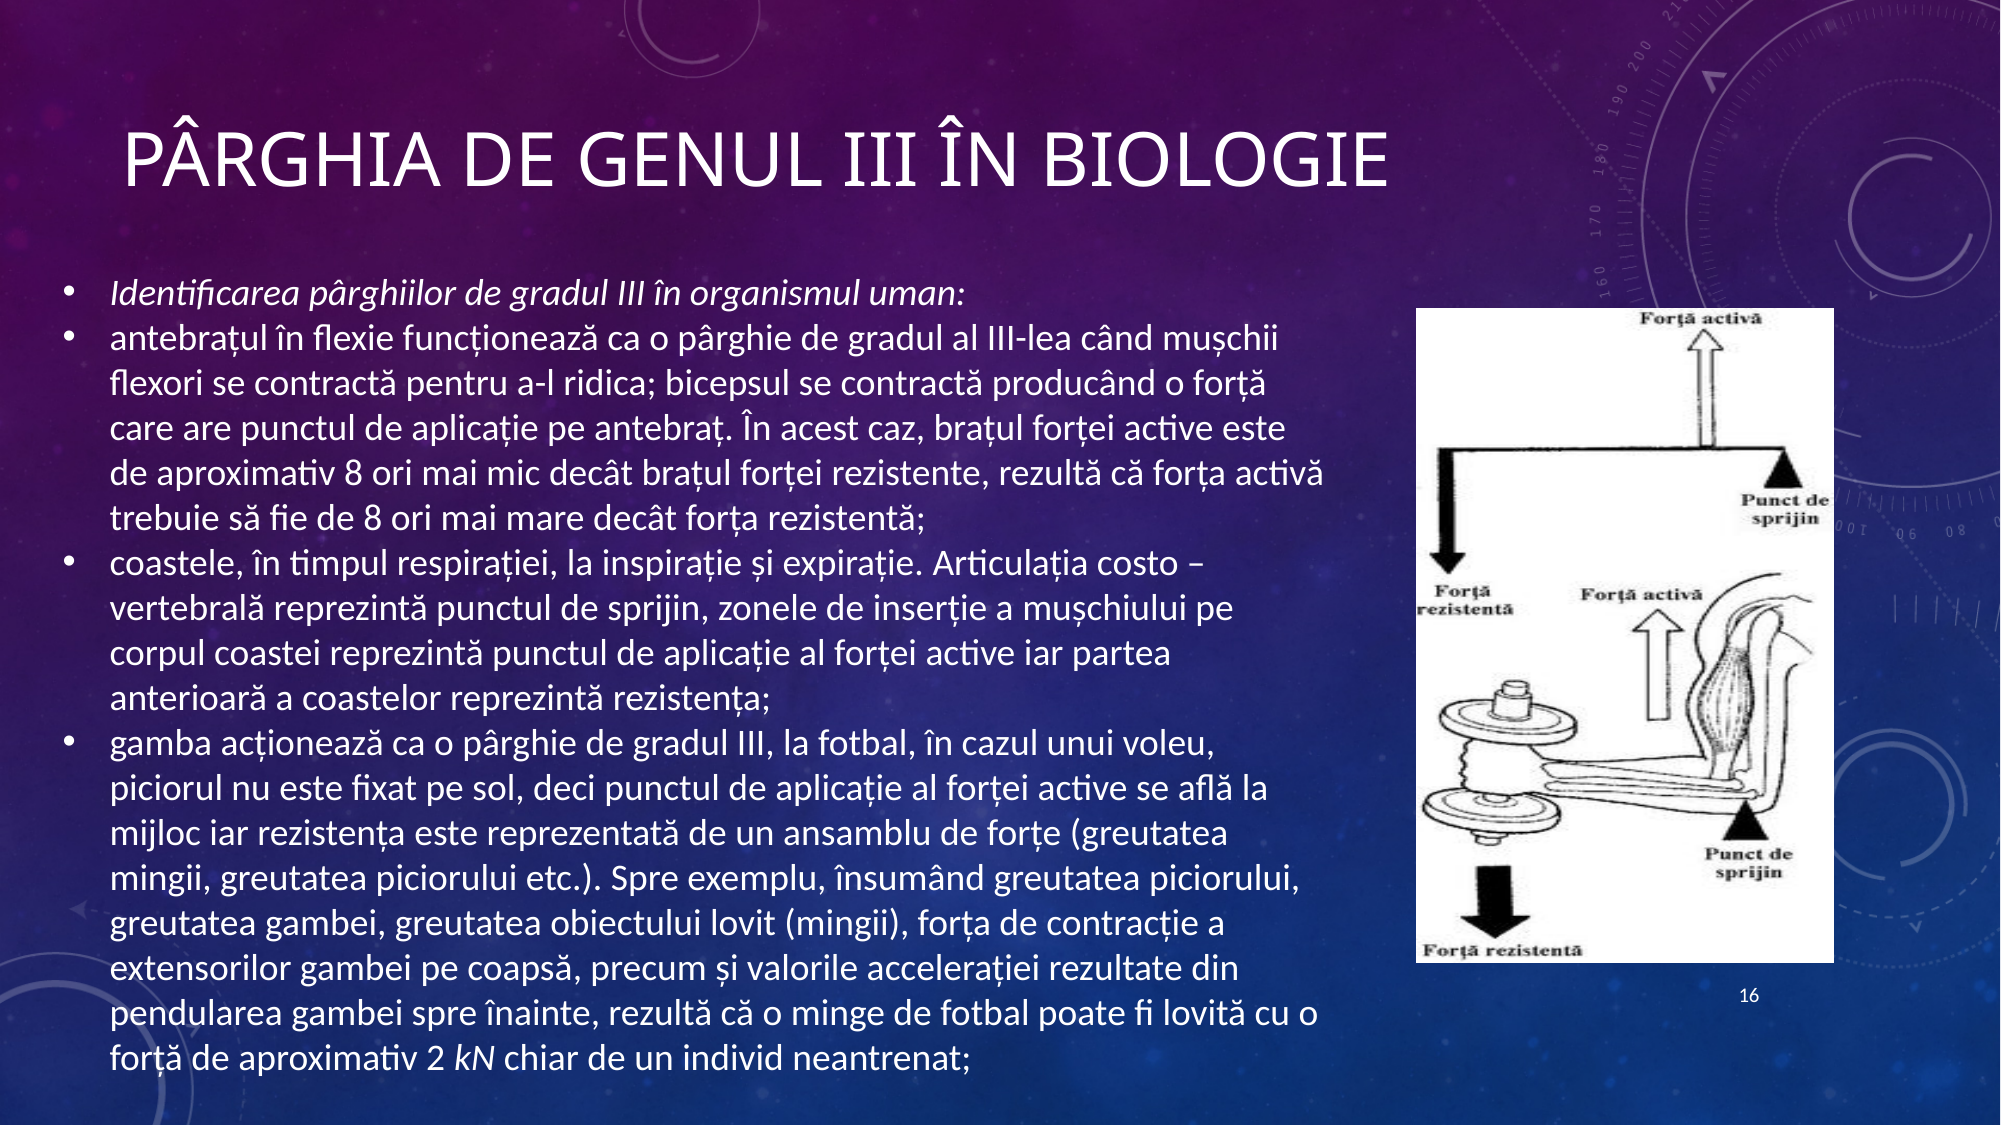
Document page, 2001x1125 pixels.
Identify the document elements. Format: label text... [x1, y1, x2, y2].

title PÂrghia de genul iii În biologie [106, 75, 1550, 239]
text_box Identificarea pârghiilor de gradul III în organismul uman: antebraţul în flexie funcţionează ca o pârghie de gradul al III-lea când muşchii flexori se contractă pentru a-l ridica; bicepsul se contractă producând o forţă care are punctul de aplicaţie pe antebraţ. În acest caz, braţul forţei active este de aproximativ 8 ori mai mic decât braţul forţei rezistente, rezultă că forţa activă trebuie să fie de 8 ori mai mare decât forţa rezistentă; coastele, în timpul respiraţiei, la inspiraţie şi expiraţie. Articulaţia costo – vertebrală reprezintă punctul de sprijin, zonele de inserţie a muşchiului pe corpul coastei reprezintă punctul de aplicaţie al forţei active iar partea anterioară a coastelor reprezintă rezistenţa; gamba acţionează ca o pârghie de gradul III, la fotbal, în cazul unui voleu, piciorul nu este fixat pe sol, deci punctul de aplicaţie al forţei active se află la mijloc iar rezistenţa este reprezentată de un ansamblu de forţe (greutatea mingii, greutatea piciorului etc.). Spre exemplu, însumând greutatea piciorului, greutatea gambei, greutatea obiectului lovit (mingii), forţa de contracţie a extensorilor gambei pe coapsă, precum şi valorile acceleraţiei rezultate din pendularea gambei spre înainte, rezultă că o minge de fotbal poate fi lovită cu o forţă de aproximativ 2 kN chiar de un individ neantrenat; [47, 260, 1344, 1086]
picture [0, 0, 2001, 1125]
slide_number 16 [1684, 963, 1775, 1025]
